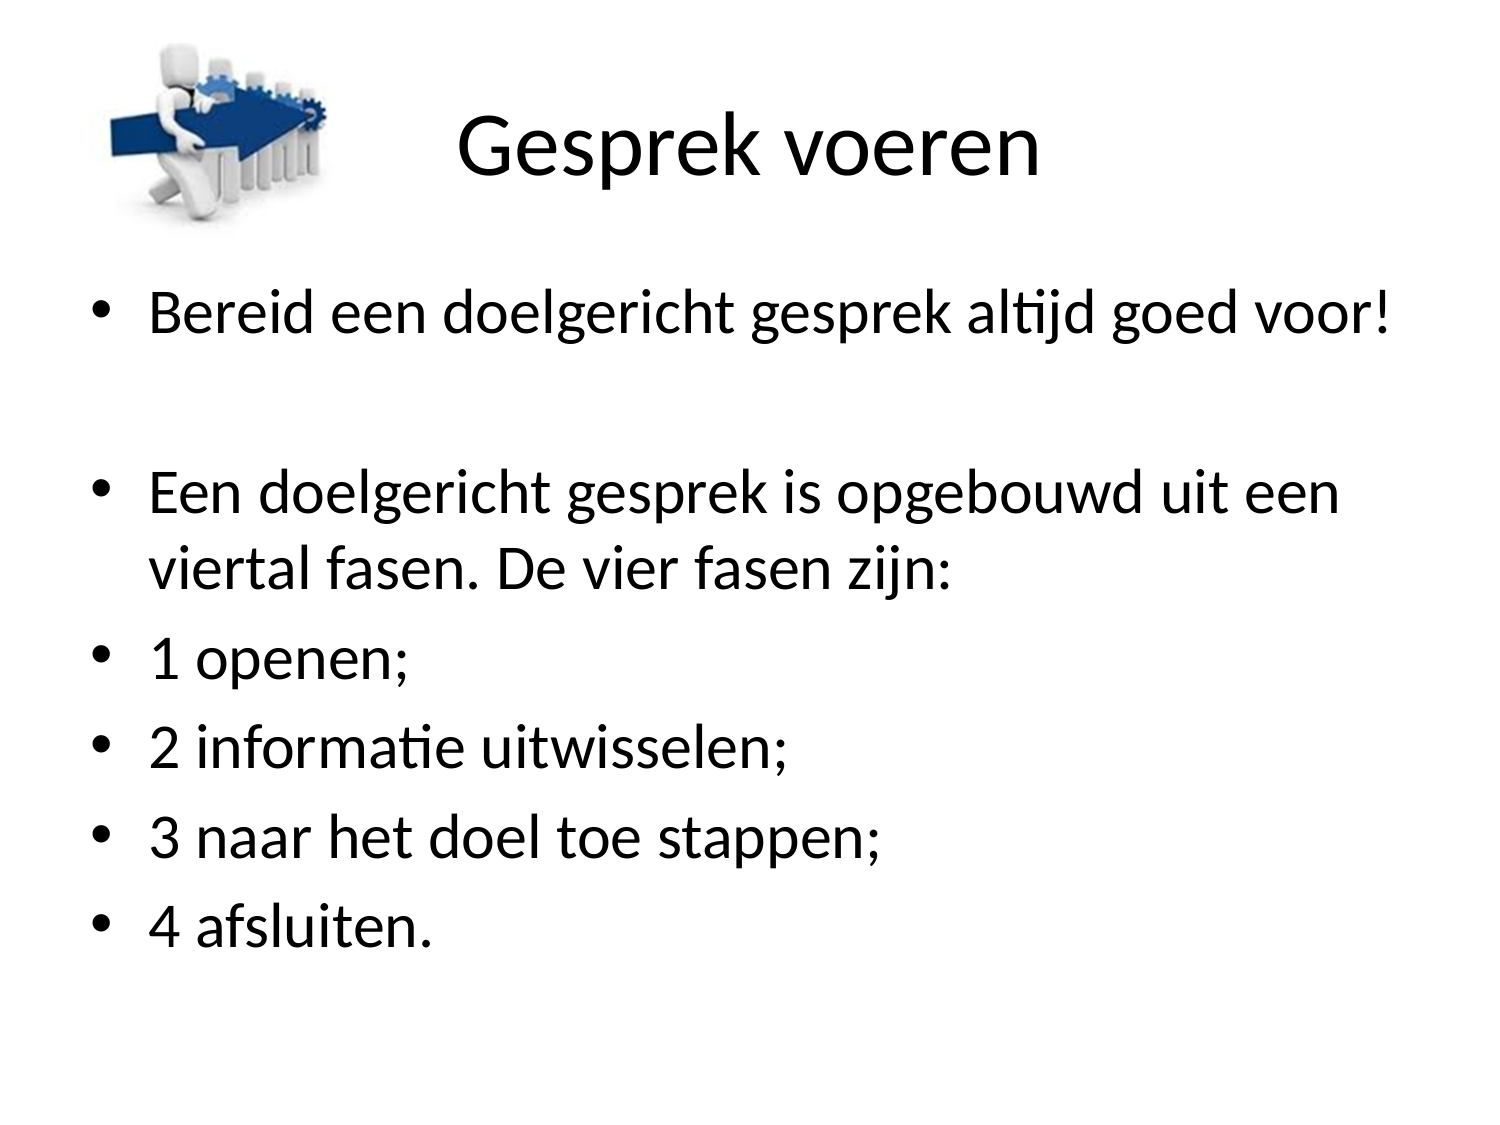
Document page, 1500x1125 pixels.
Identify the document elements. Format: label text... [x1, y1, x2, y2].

list Bereid een doelgericht gesprek altijd goed voor! Een doelgericht gesprek is opgebouwd uit een viertal fasen. De vier fasen zijn: 1 openen; 2 informatie uitwisselen; 3 naar het doel toe stappen; 4 afsluiten. [75, 262, 1425, 1005]
picture [63, 30, 373, 245]
title Gesprek voeren [377, 45, 1425, 233]
